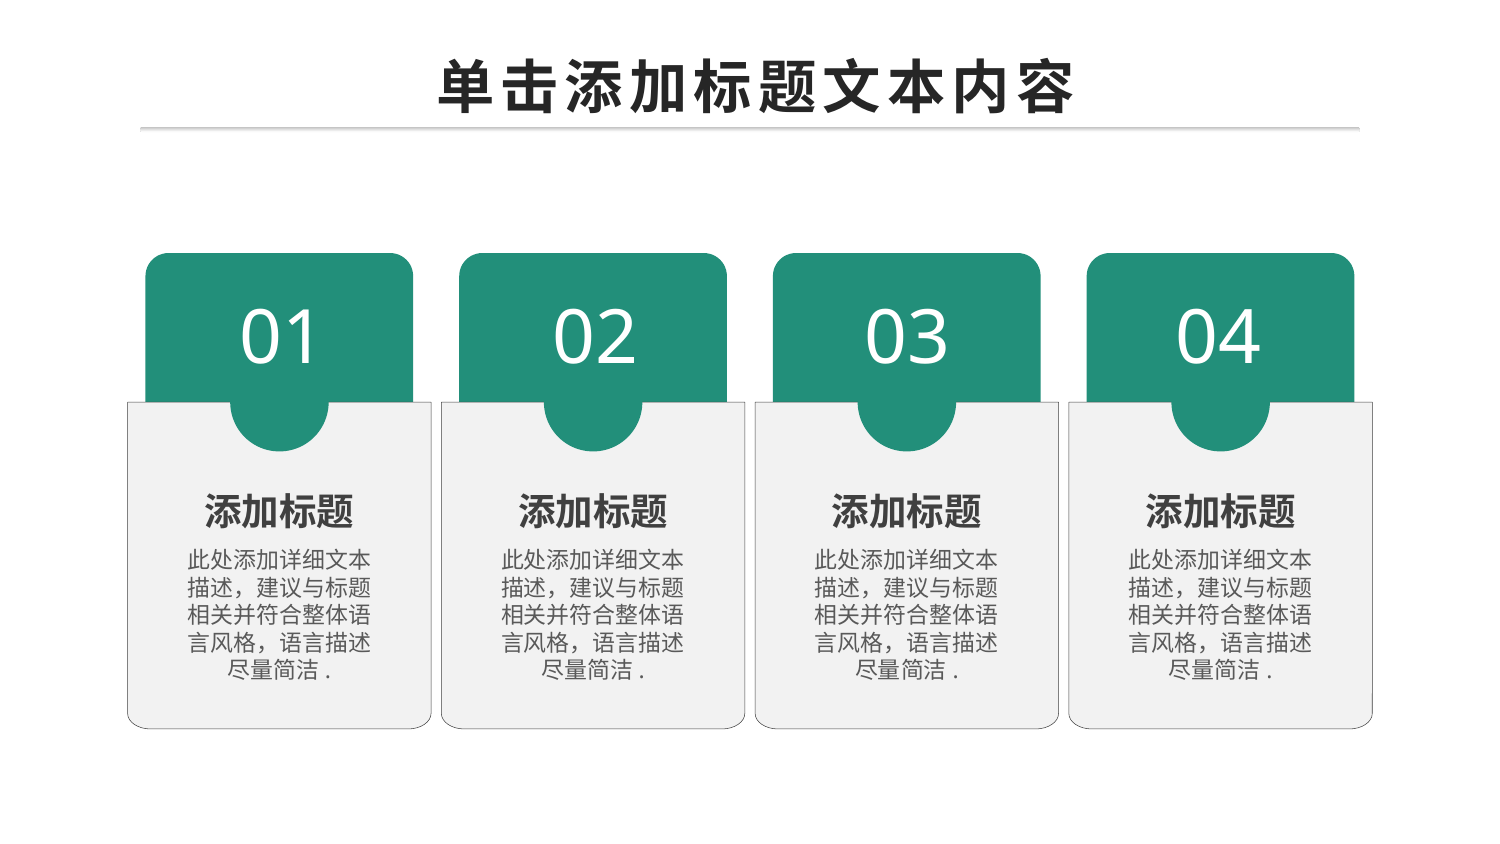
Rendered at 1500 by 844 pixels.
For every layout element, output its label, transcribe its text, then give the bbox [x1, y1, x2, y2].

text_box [1068, 252, 1373, 730]
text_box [441, 252, 746, 730]
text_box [754, 252, 1059, 730]
text_box 单击添加标题文本内容 [265, 44, 1246, 126]
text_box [127, 252, 432, 730]
